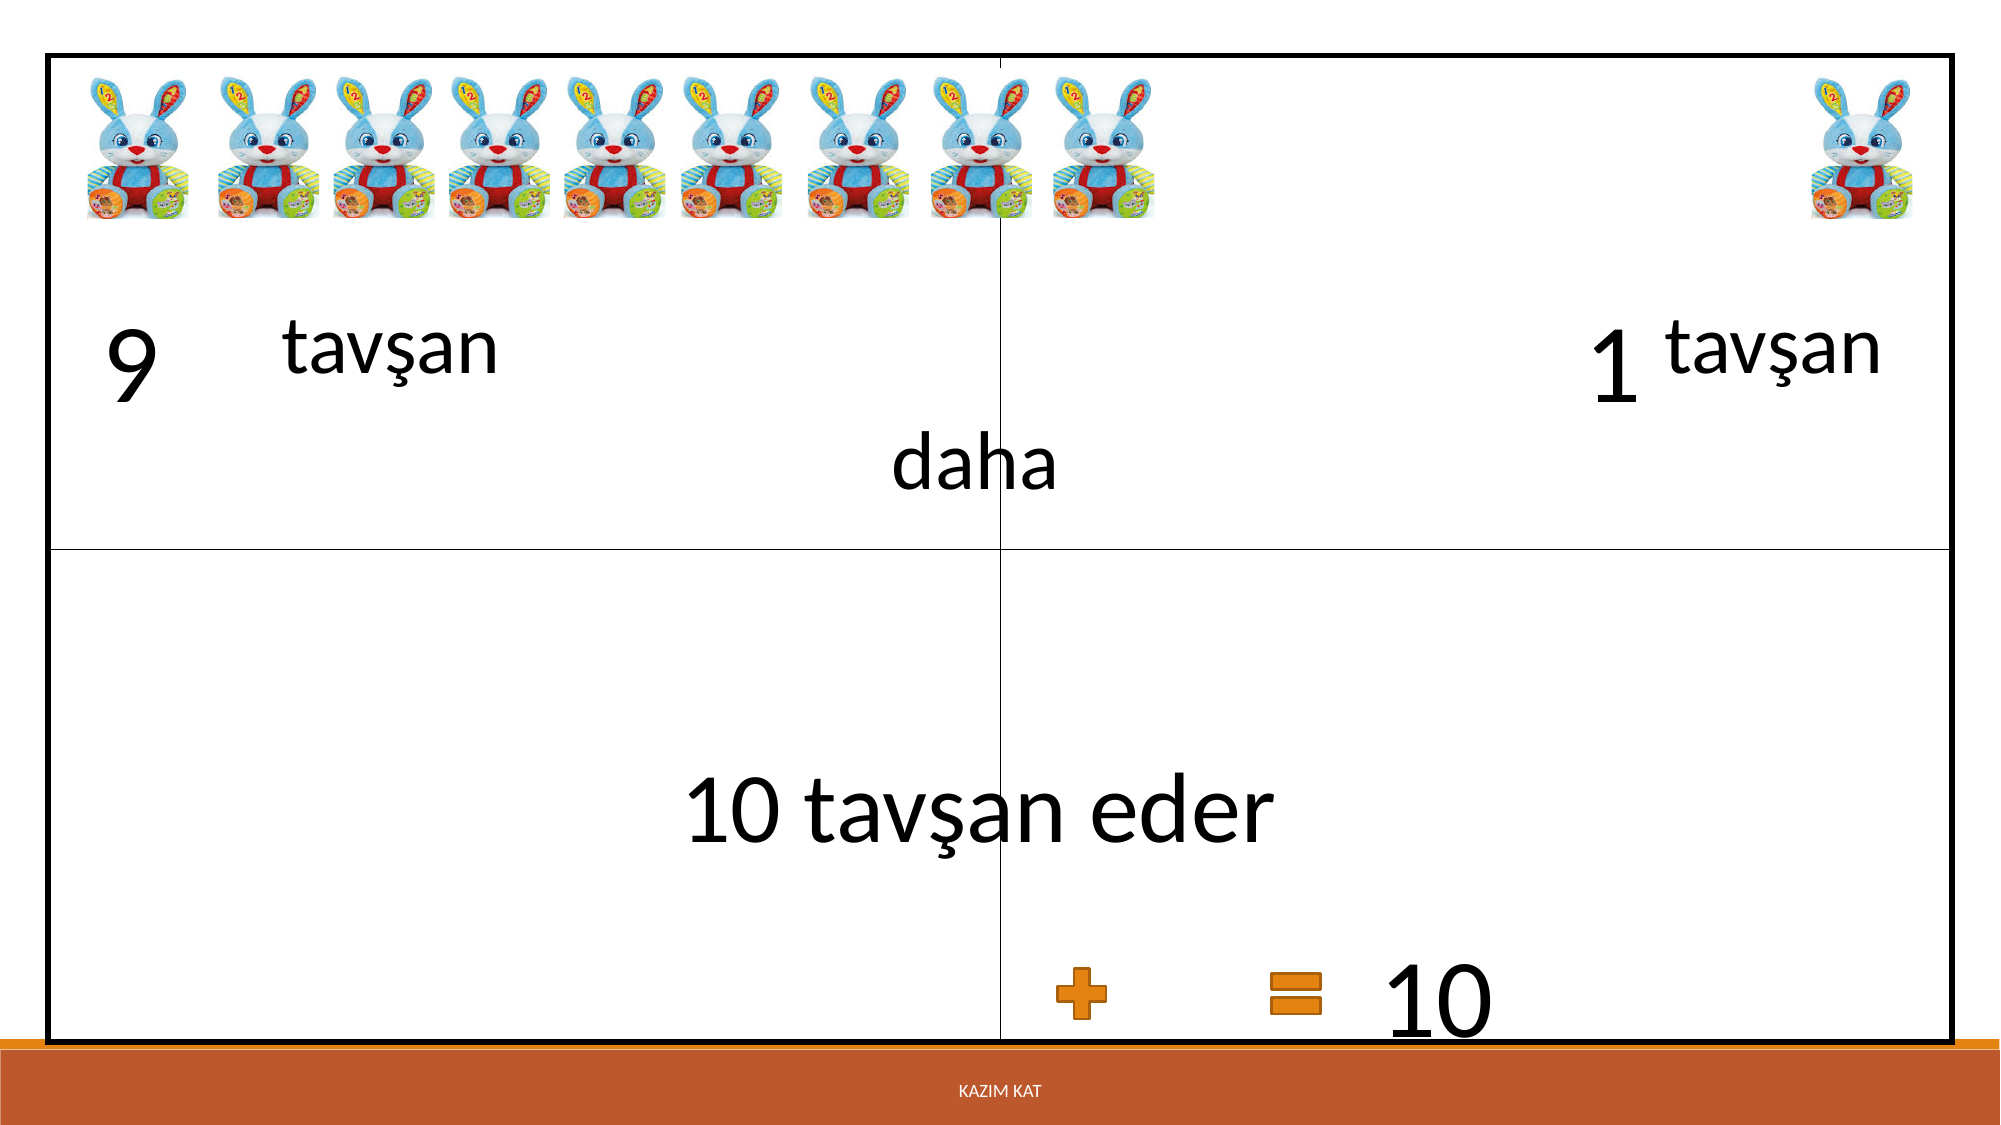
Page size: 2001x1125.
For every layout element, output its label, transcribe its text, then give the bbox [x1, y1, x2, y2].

text_box tavşan [1650, 282, 1914, 398]
picture [563, 67, 666, 218]
table_header [51, 58, 1000, 549]
picture [1052, 67, 1155, 218]
picture [448, 67, 551, 218]
picture [86, 68, 189, 219]
picture [333, 67, 436, 218]
text_box 10 [1364, 917, 1571, 1068]
table_cell [1001, 550, 1949, 1039]
text_box daha [876, 398, 1221, 514]
table_cell [51, 550, 1000, 1039]
picture [930, 67, 1033, 218]
text_box [1270, 996, 1322, 1015]
text_box 1 [1570, 282, 1673, 433]
text_box [1056, 967, 1107, 1020]
picture [807, 67, 910, 218]
table_header [1001, 58, 1949, 549]
picture [1810, 68, 1913, 219]
text_box 10 tavşan eder [665, 735, 1365, 871]
picture [680, 67, 783, 218]
text_box [1270, 972, 1322, 991]
footer Kazım KAT [604, 1059, 1396, 1120]
picture [217, 67, 320, 218]
text_box 9 [87, 282, 249, 433]
text_box tavşan [248, 282, 550, 398]
